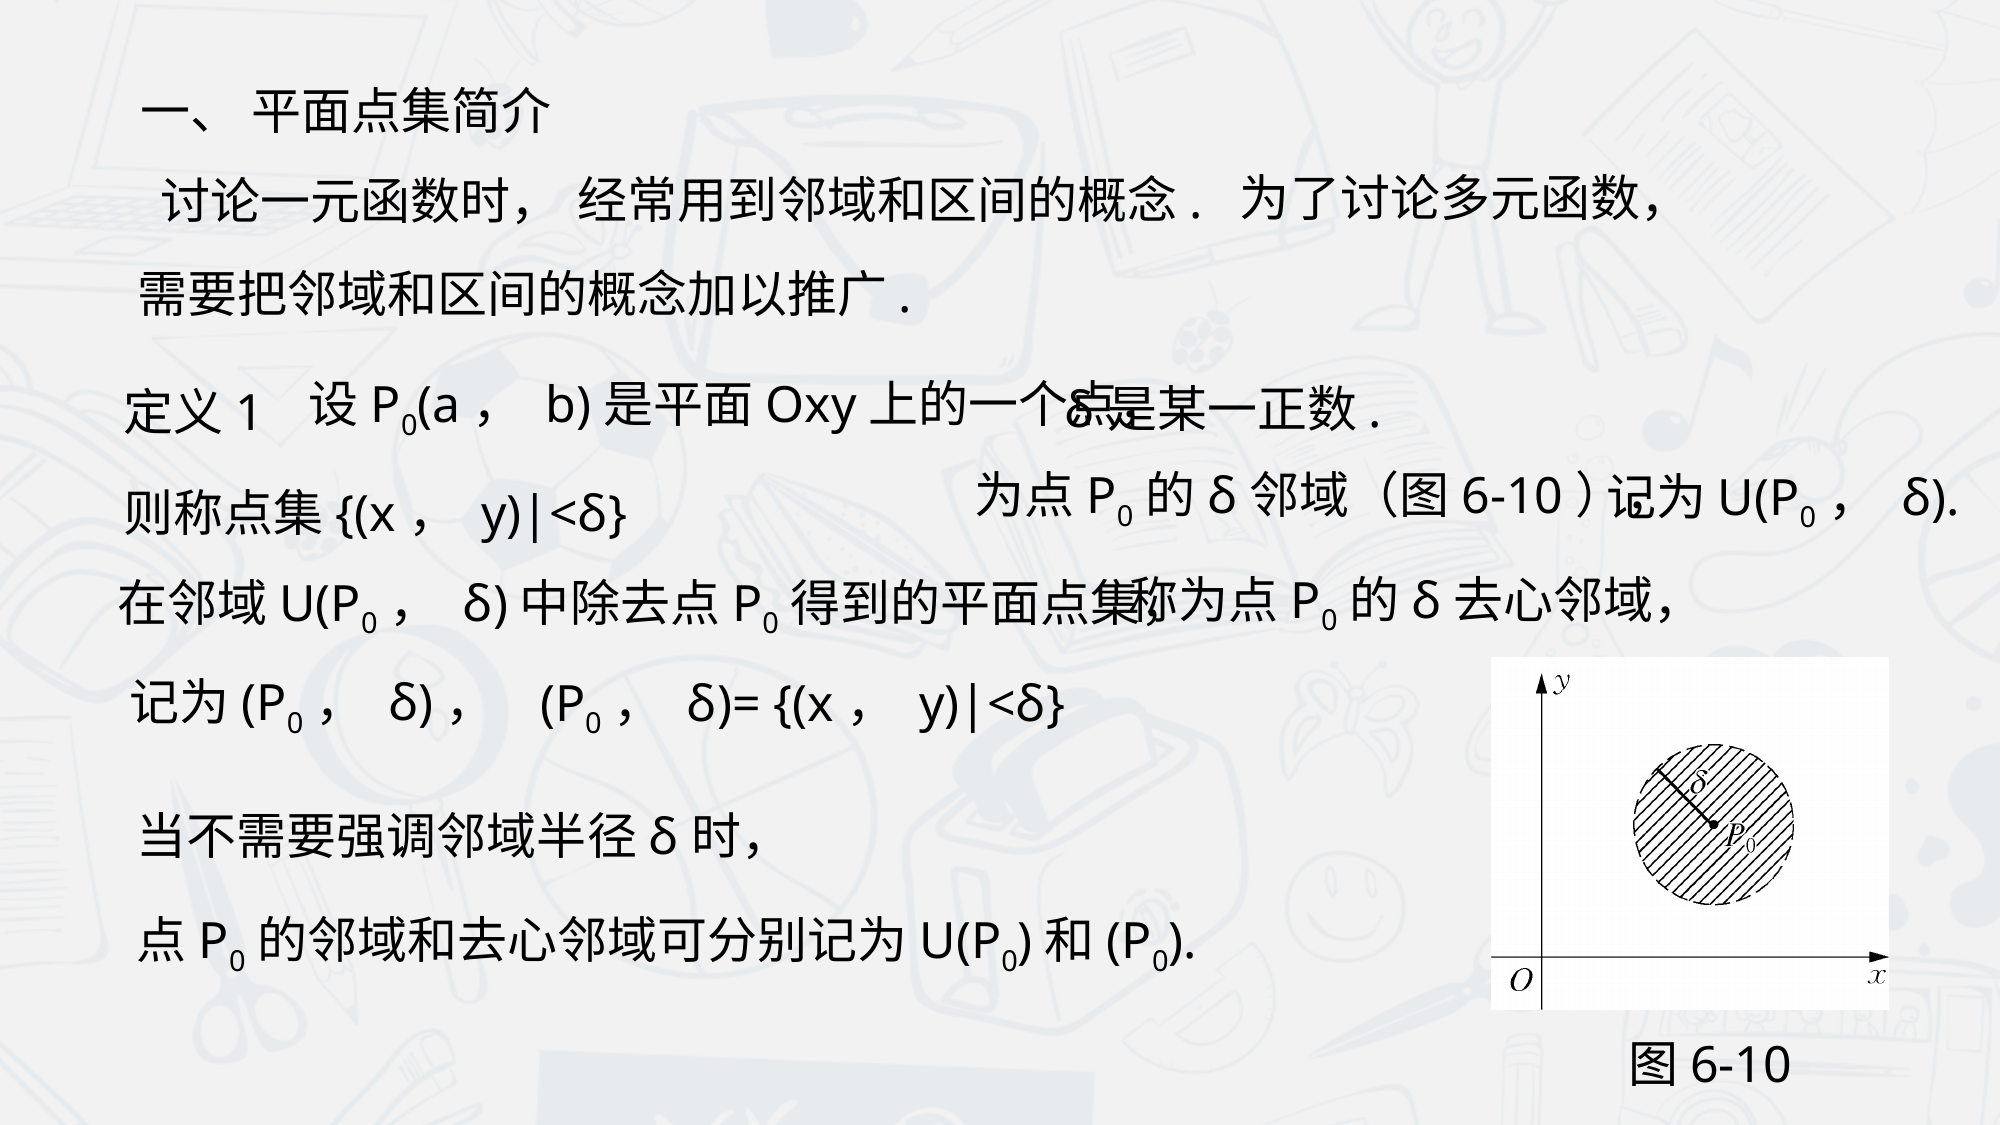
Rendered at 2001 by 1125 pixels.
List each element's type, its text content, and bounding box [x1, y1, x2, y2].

text_box δ是某一正数. [1006, 392, 2000, 445]
text_box 记为U(P0， δ). [1547, 488, 2000, 541]
text_box 当不需要强调邻域半径δ时， [78, 818, 1490, 872]
text_box 图6-10 [1569, 1047, 2000, 1100]
text_box 讨论一元函数时， [78, 184, 1674, 237]
text_box 称为点P0的δ去心邻域， [1070, 591, 2000, 644]
text_box 经常用到邻域和区间的概念. [518, 183, 2000, 236]
text_box 为点P0的δ邻域（图6-10）， [916, 486, 2000, 540]
text_box 设P0(a， b)是平面Oxy上的一个点， [250, 396, 1846, 449]
picture [1490, 657, 1889, 1010]
text_box 在邻域U(P0， δ)中除去点P0得到的平面点集， [58, 594, 1774, 647]
text_box 定义1 [65, 395, 1006, 448]
text_box 一、 平面点集简介 [58, 94, 1654, 147]
text_box 需要把邻域和区间的概念加以推广. [78, 277, 1674, 331]
text_box 为了讨论多元函数， [1181, 181, 2000, 235]
